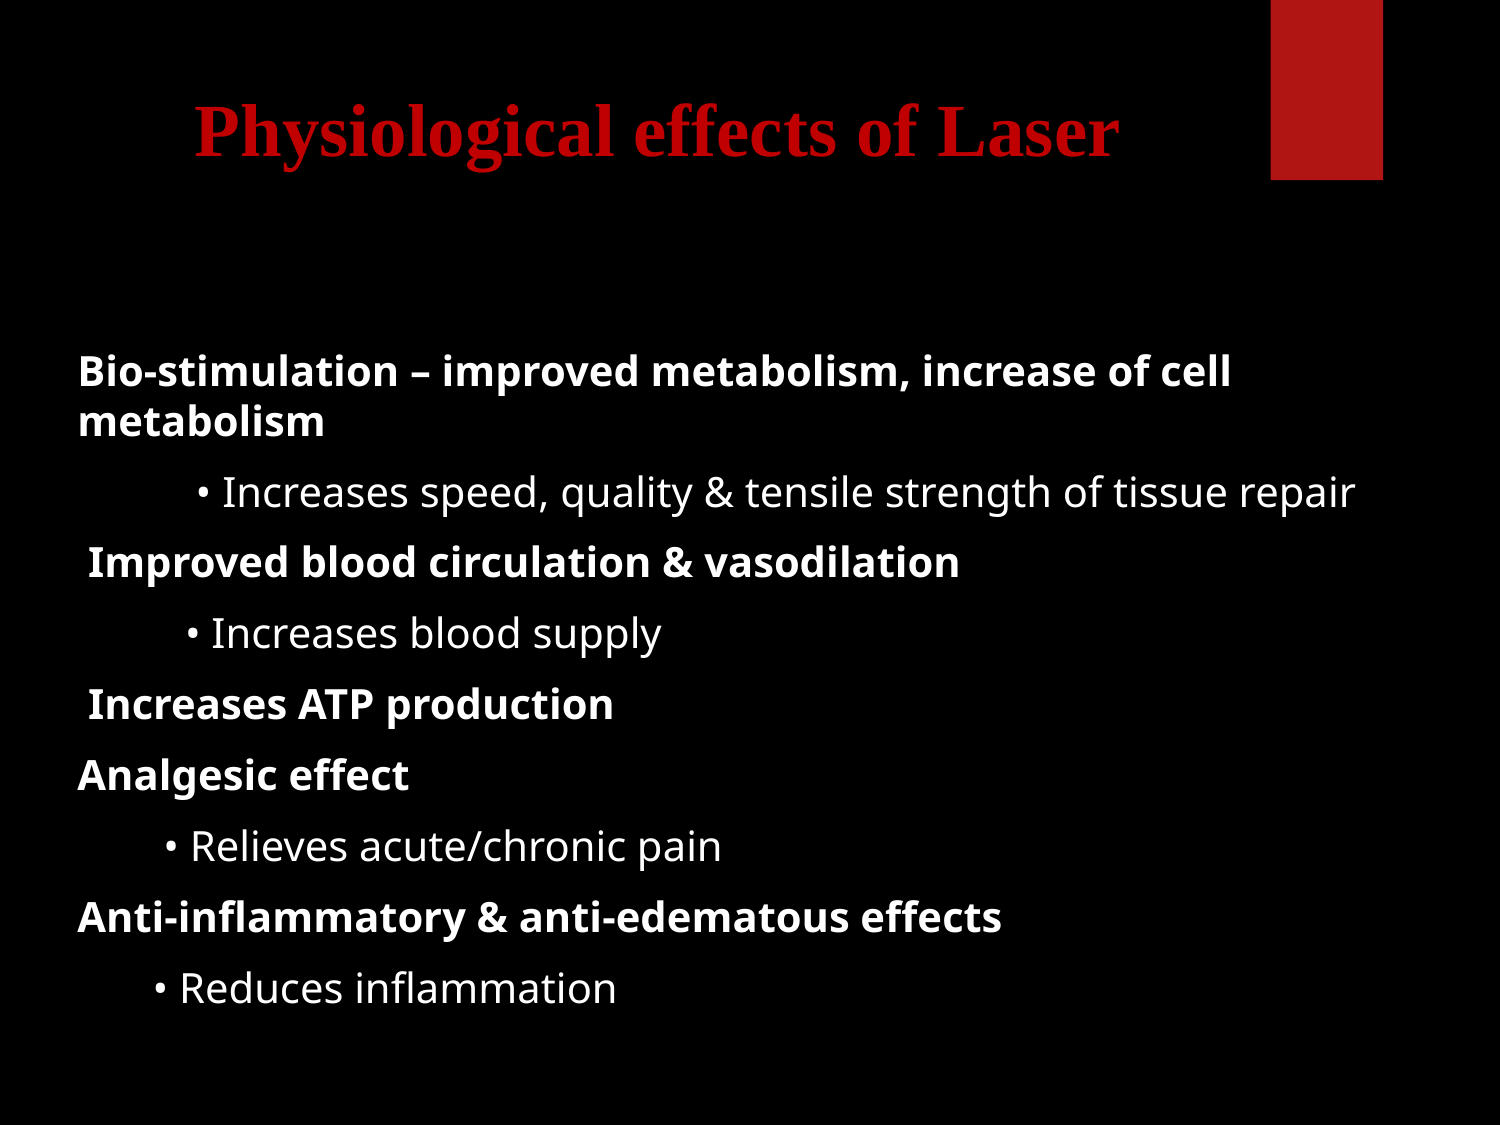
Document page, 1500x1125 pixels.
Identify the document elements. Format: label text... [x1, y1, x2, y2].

title Physiological effects of Laser [79, 74, 1237, 200]
list Bio-stimulation – improved metabolism, increase of cell metabolism • Increases speed, quality & tensile strength of tissue repair Improved blood circulation & vasodilation • Increases blood supply Increases ATP production Analgesic effect • Relieves acute/chronic pain Anti-inflammatory & anti-edematous effects • Reduces inflammation [62, 336, 1500, 1025]
